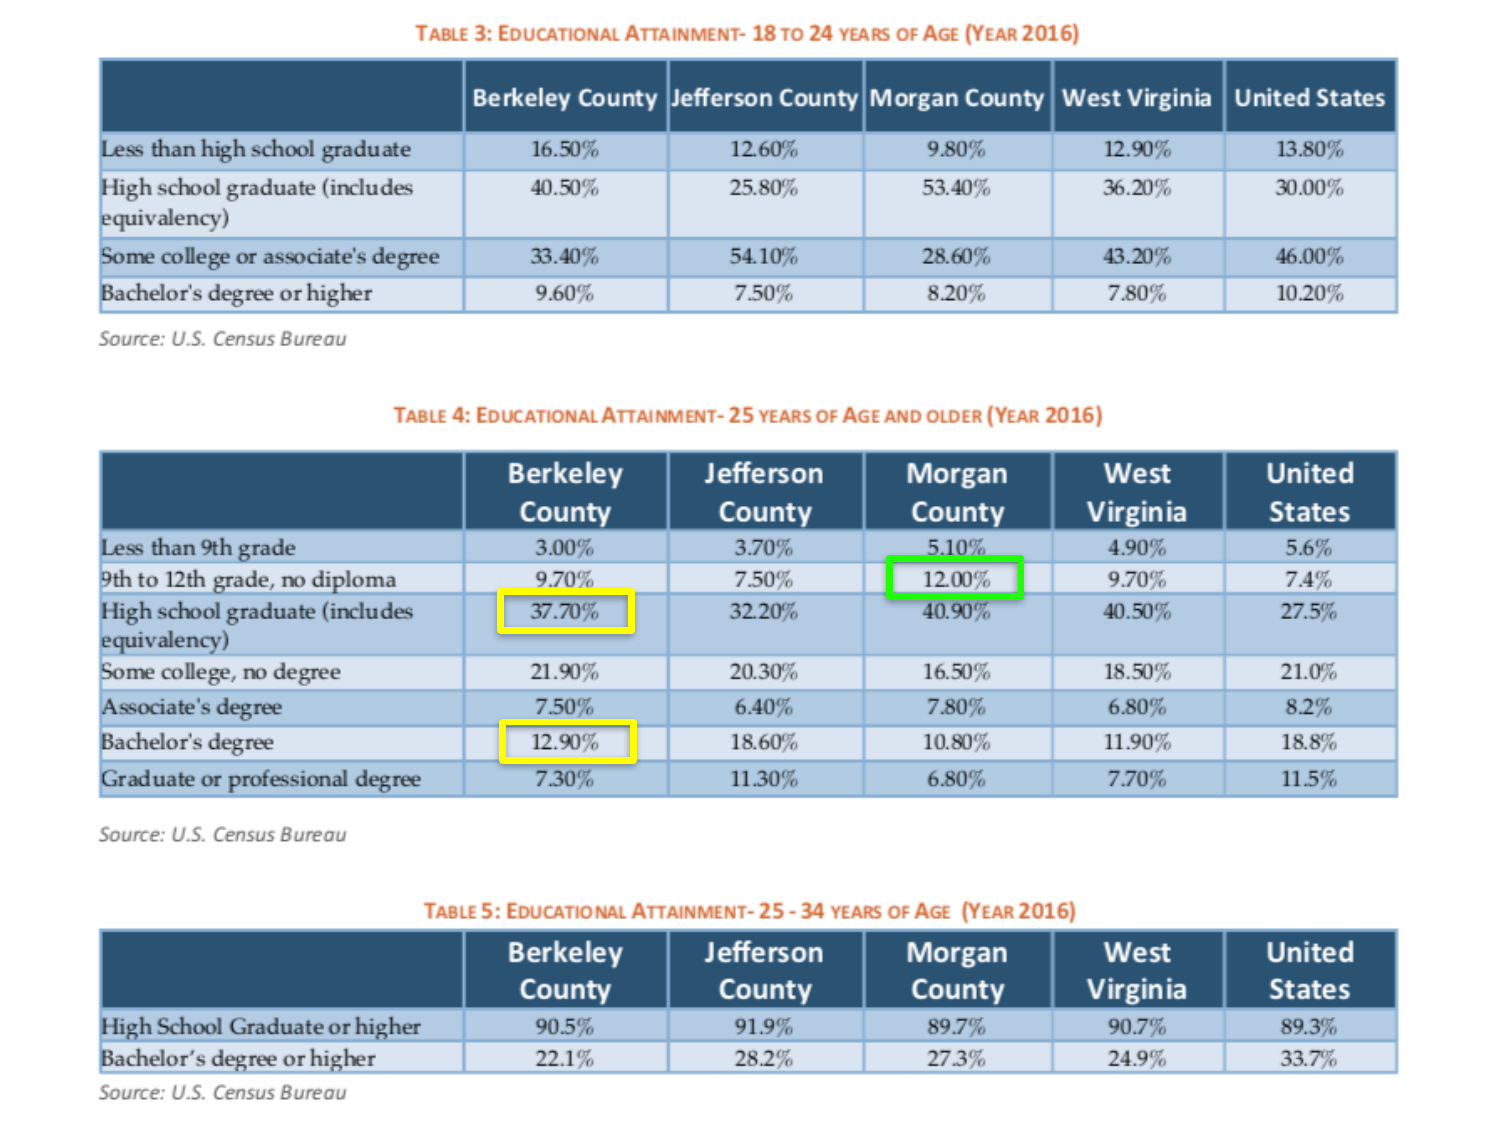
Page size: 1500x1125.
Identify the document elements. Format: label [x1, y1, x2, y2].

picture [82, 12, 1413, 1105]
